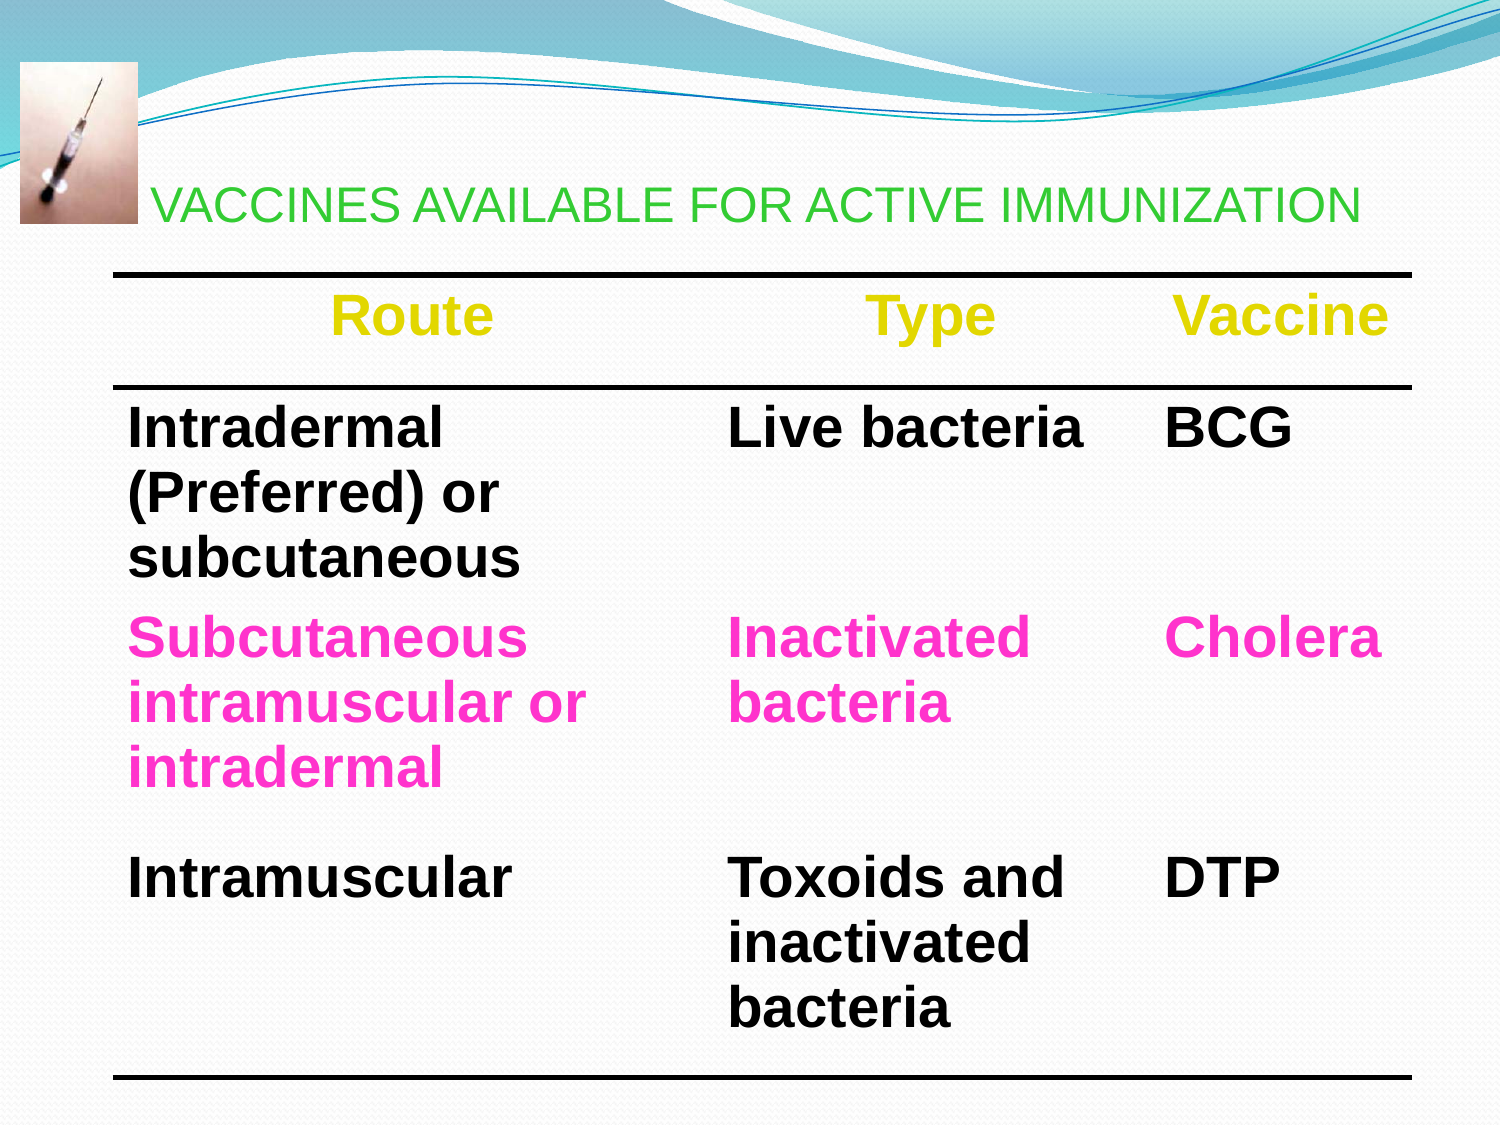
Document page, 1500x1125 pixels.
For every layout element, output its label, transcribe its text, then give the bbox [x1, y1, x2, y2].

table_header Route [113, 278, 713, 385]
table_cell Cholera [1150, 598, 1412, 837]
table_cell DTP [1150, 837, 1412, 1075]
table_cell Intradermal (Preferred) or subcutaneous [113, 390, 713, 598]
table_cell Subcutaneous intramuscular or intradermal [113, 598, 713, 837]
picture [20, 62, 138, 224]
table_cell Live bacteria [713, 390, 1150, 598]
table_cell BCG [1150, 390, 1412, 598]
title VACCINES AVAILABLE FOR ACTIVE IMMUNIZATION [150, 45, 1450, 233]
table_cell Intramuscular [113, 837, 713, 1075]
table_cell Toxoids and inactivated bacteria [713, 837, 1150, 1075]
table_cell Inactivated bacteria [713, 598, 1150, 837]
table_header Vaccine [1150, 278, 1412, 385]
table_header Type [713, 278, 1150, 385]
